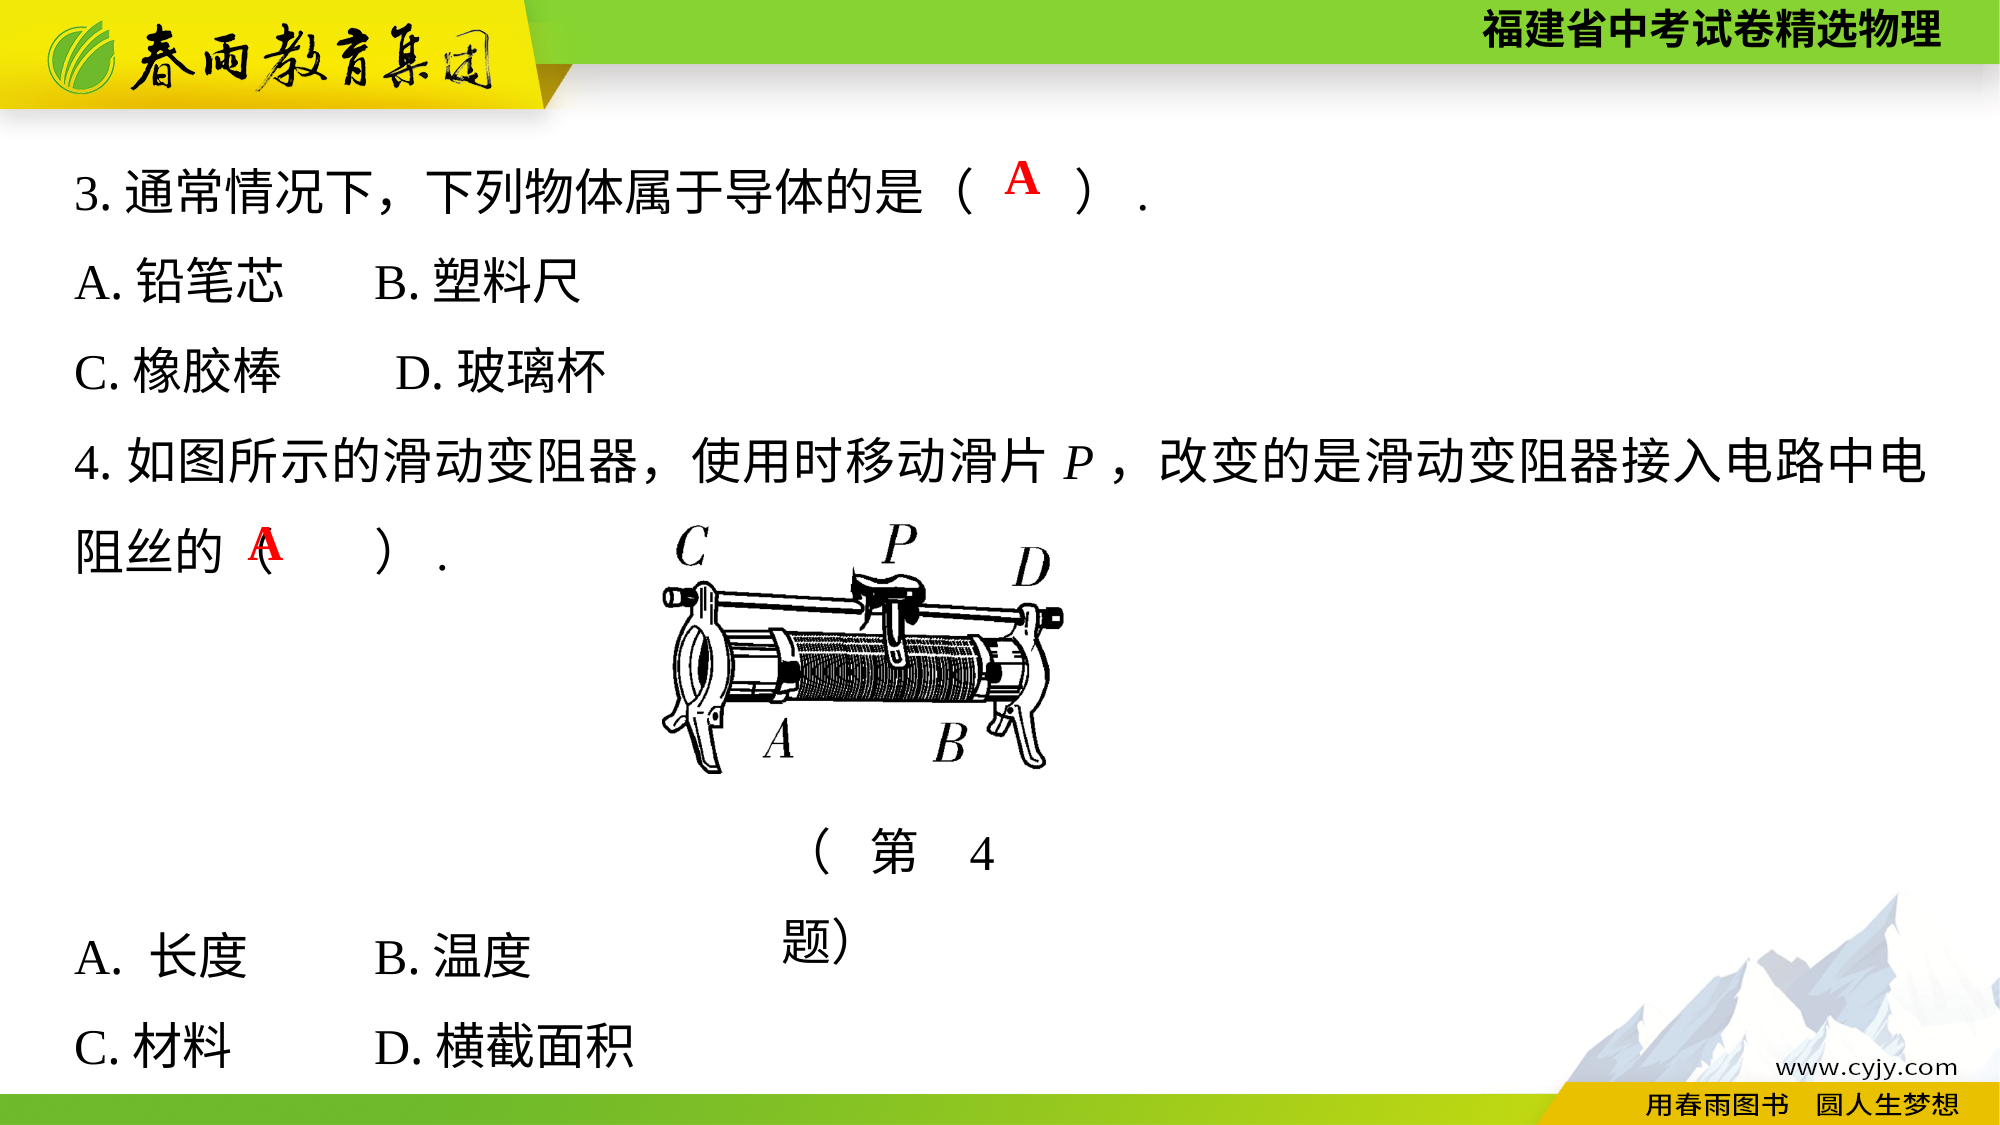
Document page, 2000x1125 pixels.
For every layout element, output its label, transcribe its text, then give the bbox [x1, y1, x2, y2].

text_box A [232, 503, 299, 579]
list 3.通常情况下，下列物体属于导体的是（ ）. A.铅笔芯 B.塑料尺 C.橡胶棒 D.玻璃杯 4.如图所示的滑动变阻器，使用时移动滑片P，改变的是滑动变阻器接入电路中电阻丝的（ ）. A. 长度 B.温度 C.材料 D.横截面积 [59, 122, 1944, 1092]
text_box A [989, 137, 1056, 212]
text_box （第4题） [766, 787, 1022, 888]
picture [0, 0, 2000, 1125]
